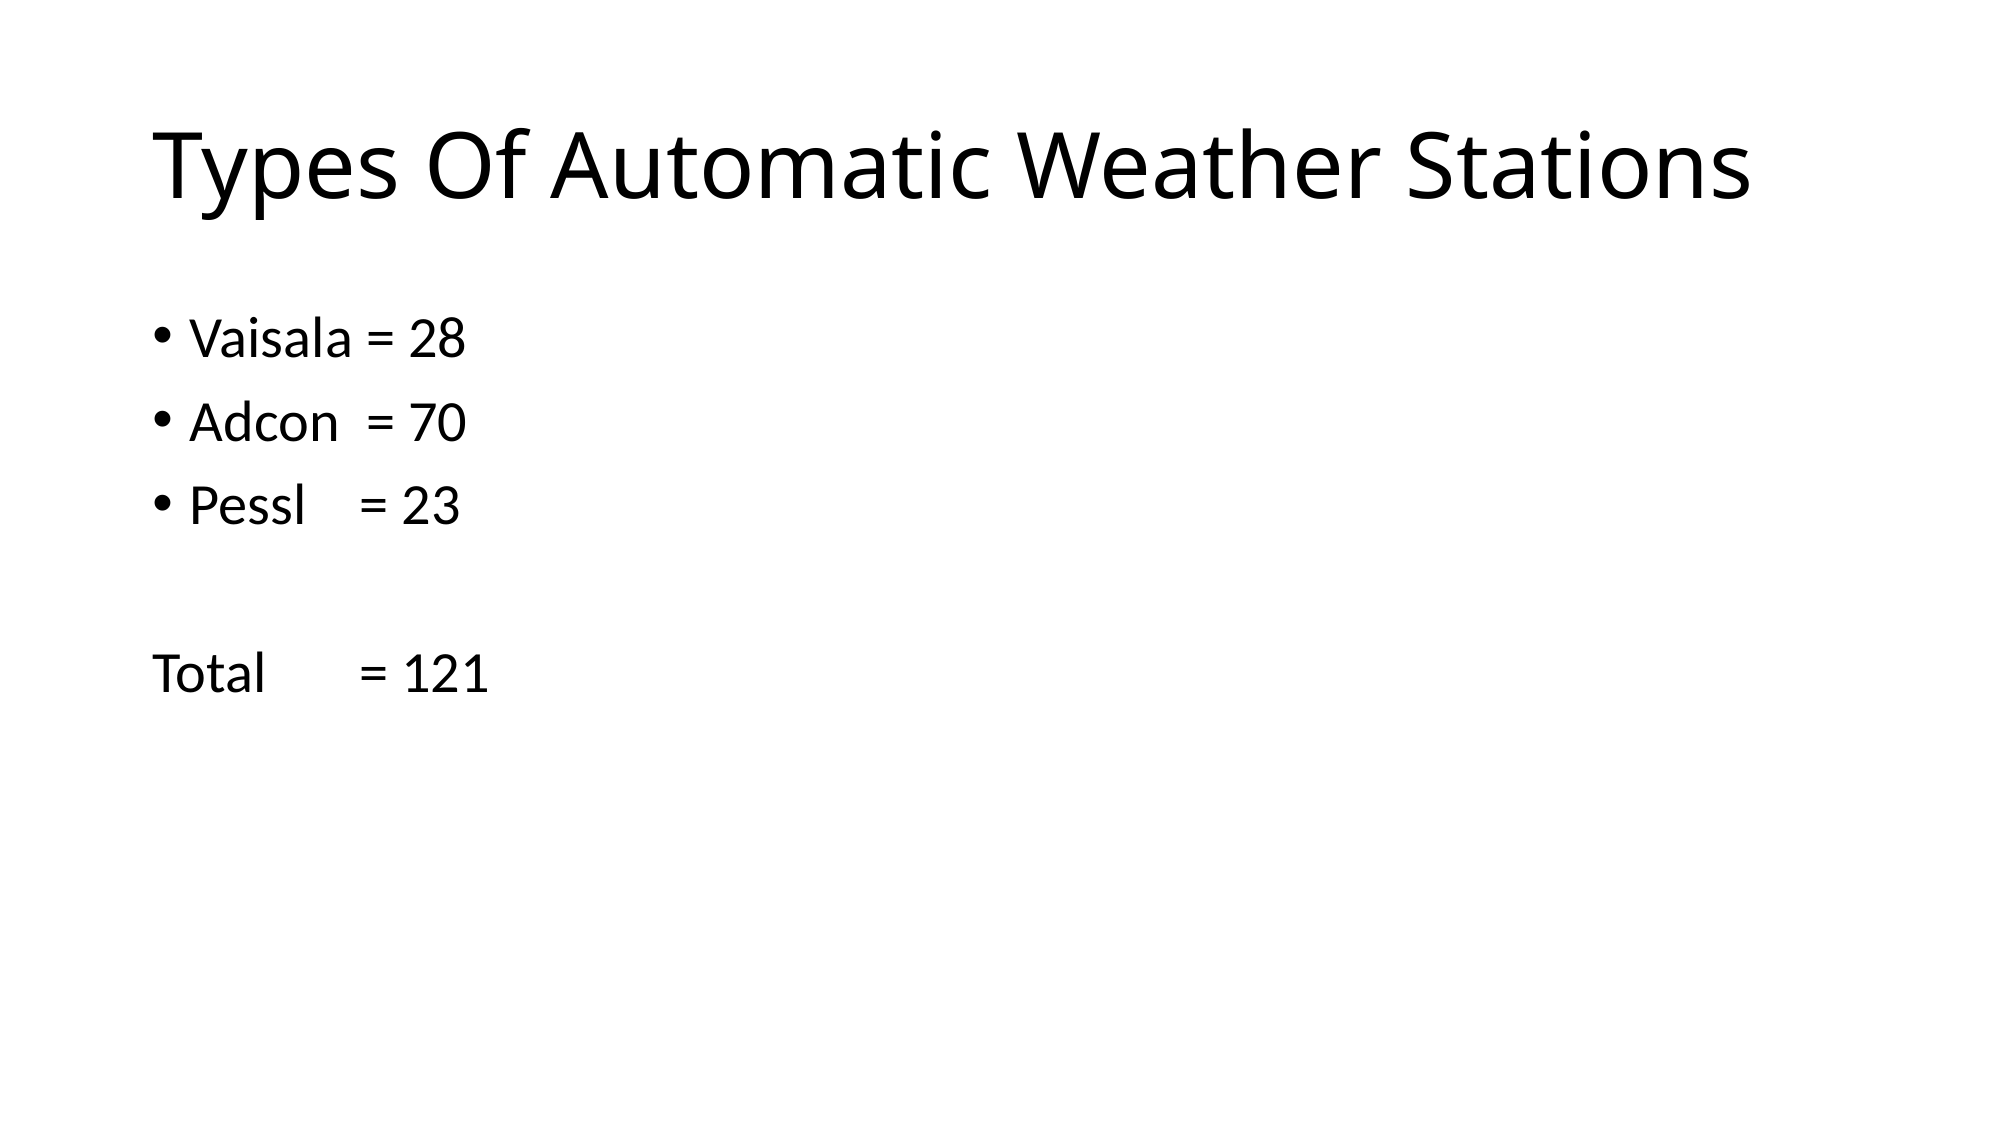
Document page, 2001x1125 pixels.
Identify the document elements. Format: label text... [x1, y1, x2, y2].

list Vaisala = 28 Adcon = 70 Pessl = 23 Total = 121 [137, 299, 1863, 1014]
title Types Of Automatic Weather Stations [137, 59, 1863, 278]
